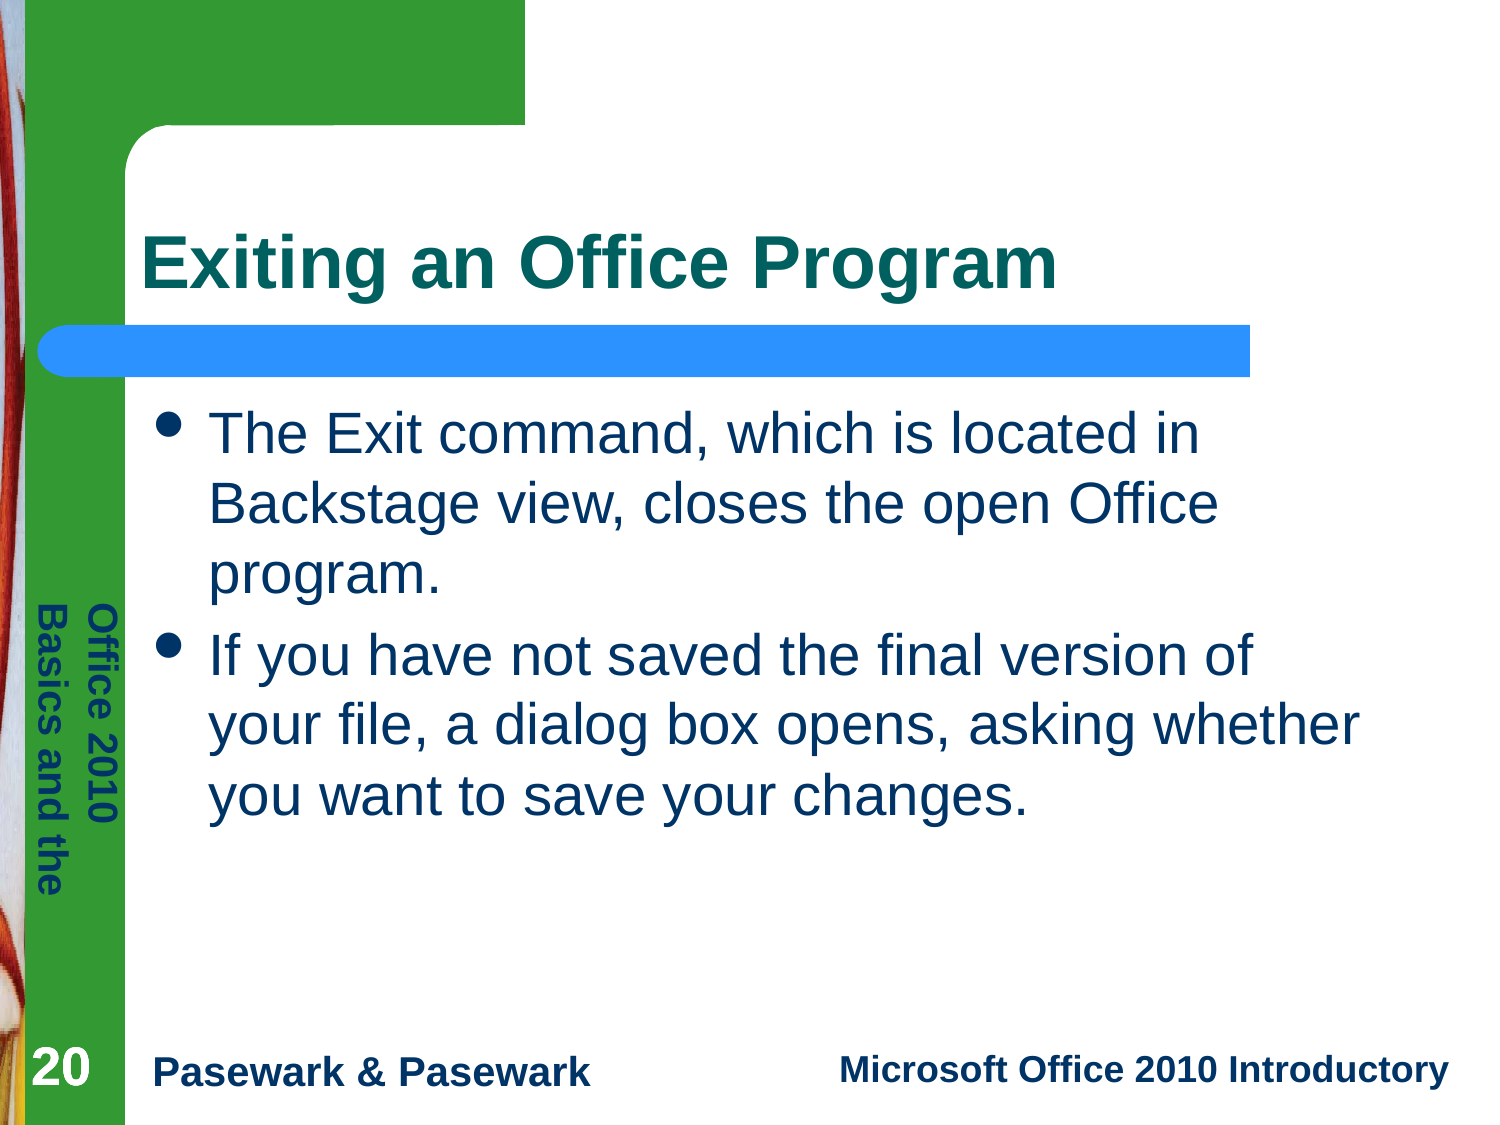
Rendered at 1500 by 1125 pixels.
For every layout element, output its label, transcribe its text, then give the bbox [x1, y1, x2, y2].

text_box 20 [13, 1023, 111, 1105]
text_box The Exit command, which is located in Backstage view, closes the open Office program. If you have not saved the final version of your file, a dialog box opens, asking whether you want to save your changes. [137, 387, 1400, 1050]
title Exiting an Office Program [124, 124, 1463, 313]
picture [0, 0, 25, 1125]
